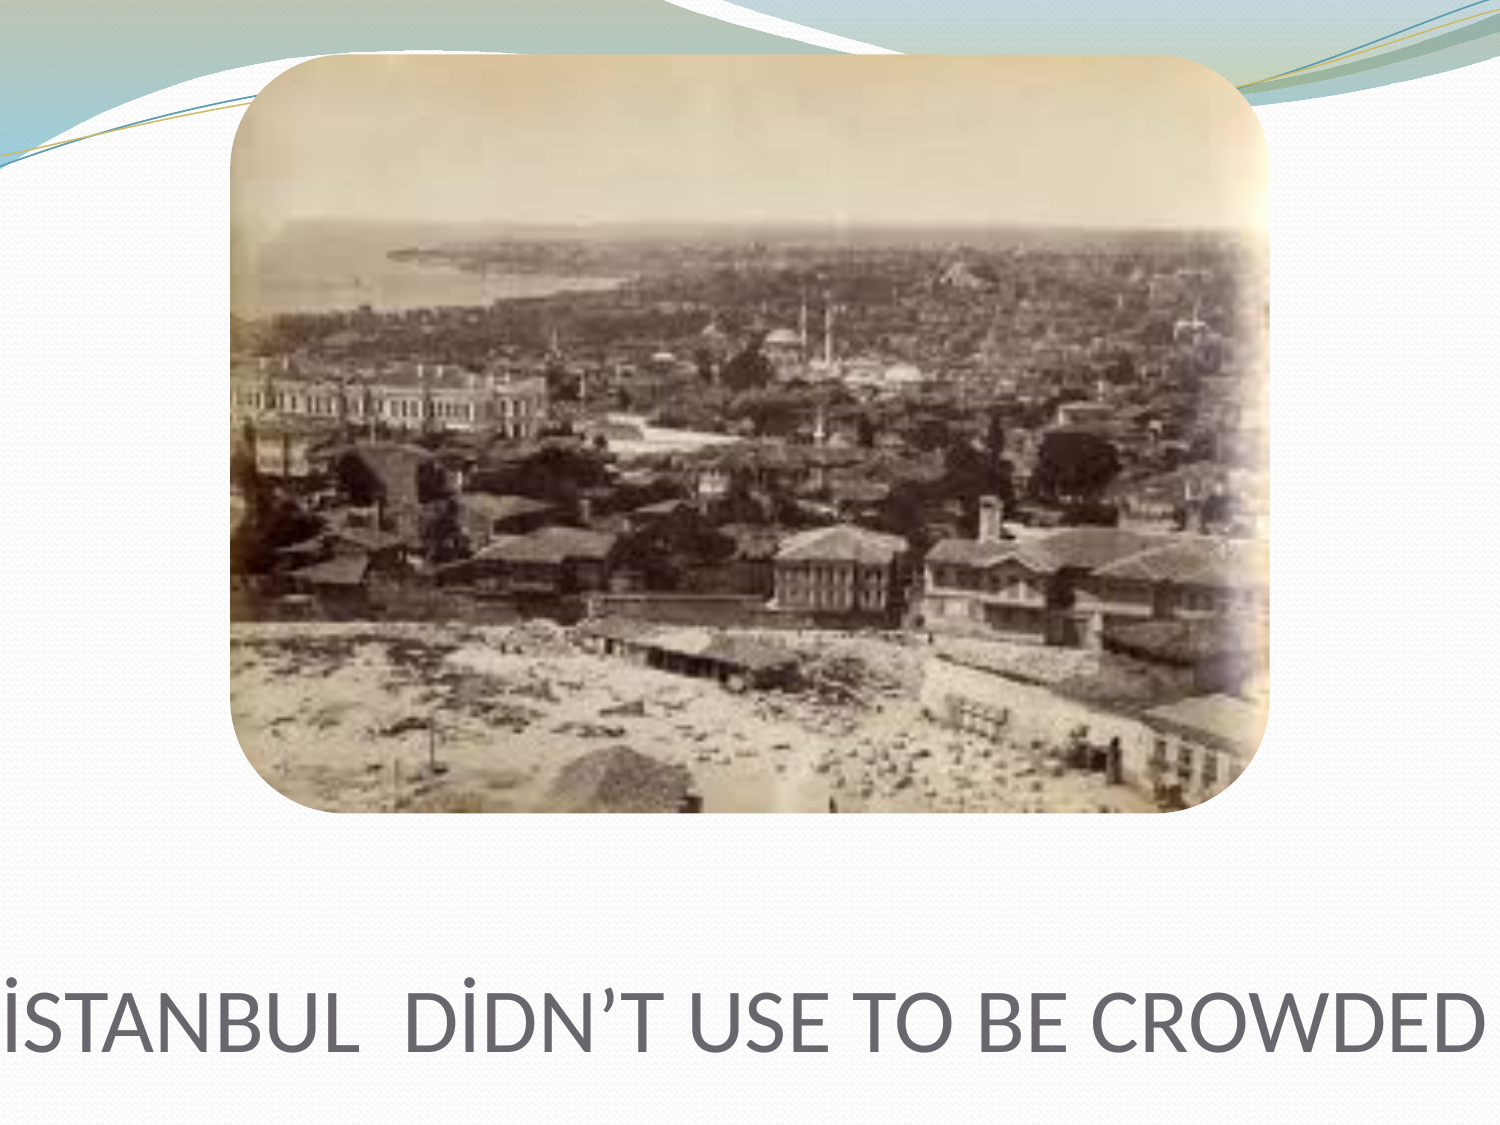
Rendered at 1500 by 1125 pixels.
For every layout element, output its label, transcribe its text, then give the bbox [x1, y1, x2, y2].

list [229, 54, 1270, 814]
title İSTANBUL DİDN’T USE TO BE CROWDED [0, 822, 1500, 1071]
